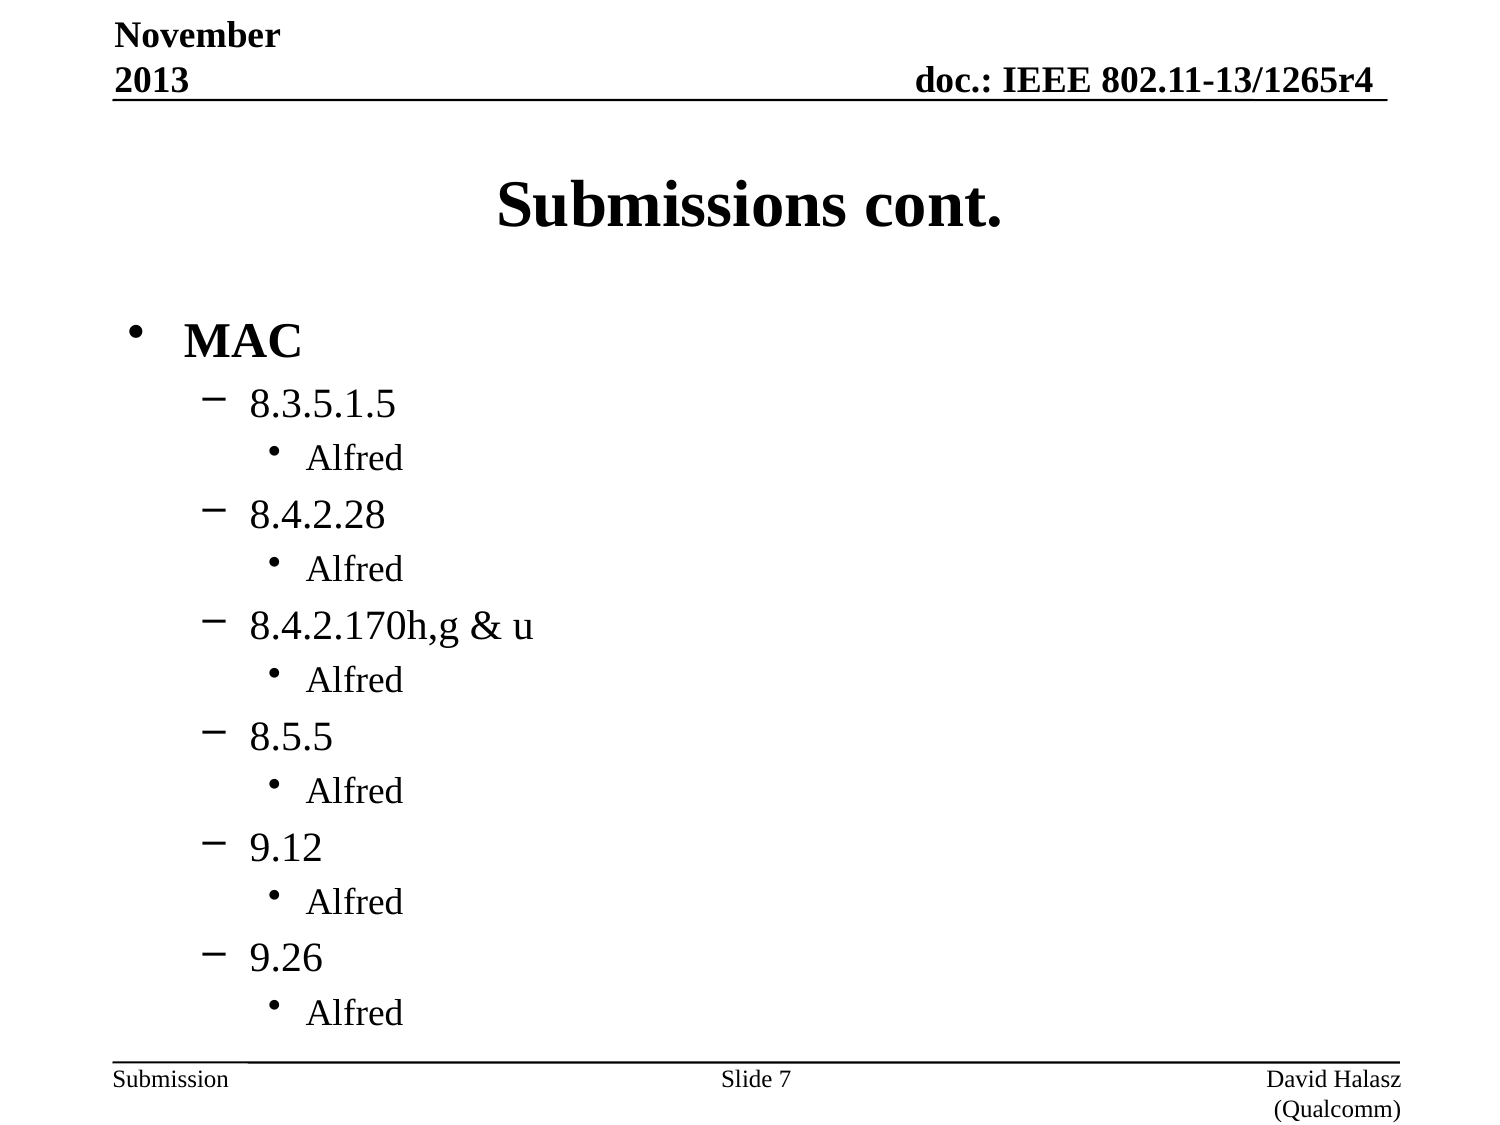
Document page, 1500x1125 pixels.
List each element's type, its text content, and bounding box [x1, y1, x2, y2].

title Submissions cont. [112, 112, 1388, 288]
slide_number Slide 7 [712, 1061, 800, 1093]
list MAC 8.3.5.1.5 Alfred 8.4.2.28 Alfred 8.4.2.170h,g & u Alfred 8.5.5 Alfred 9.12 Alfred 9.26 Alfred [112, 299, 1388, 1063]
footer David Halasz (Qualcomm) [1264, 1061, 1402, 1093]
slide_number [114, 54, 333, 101]
